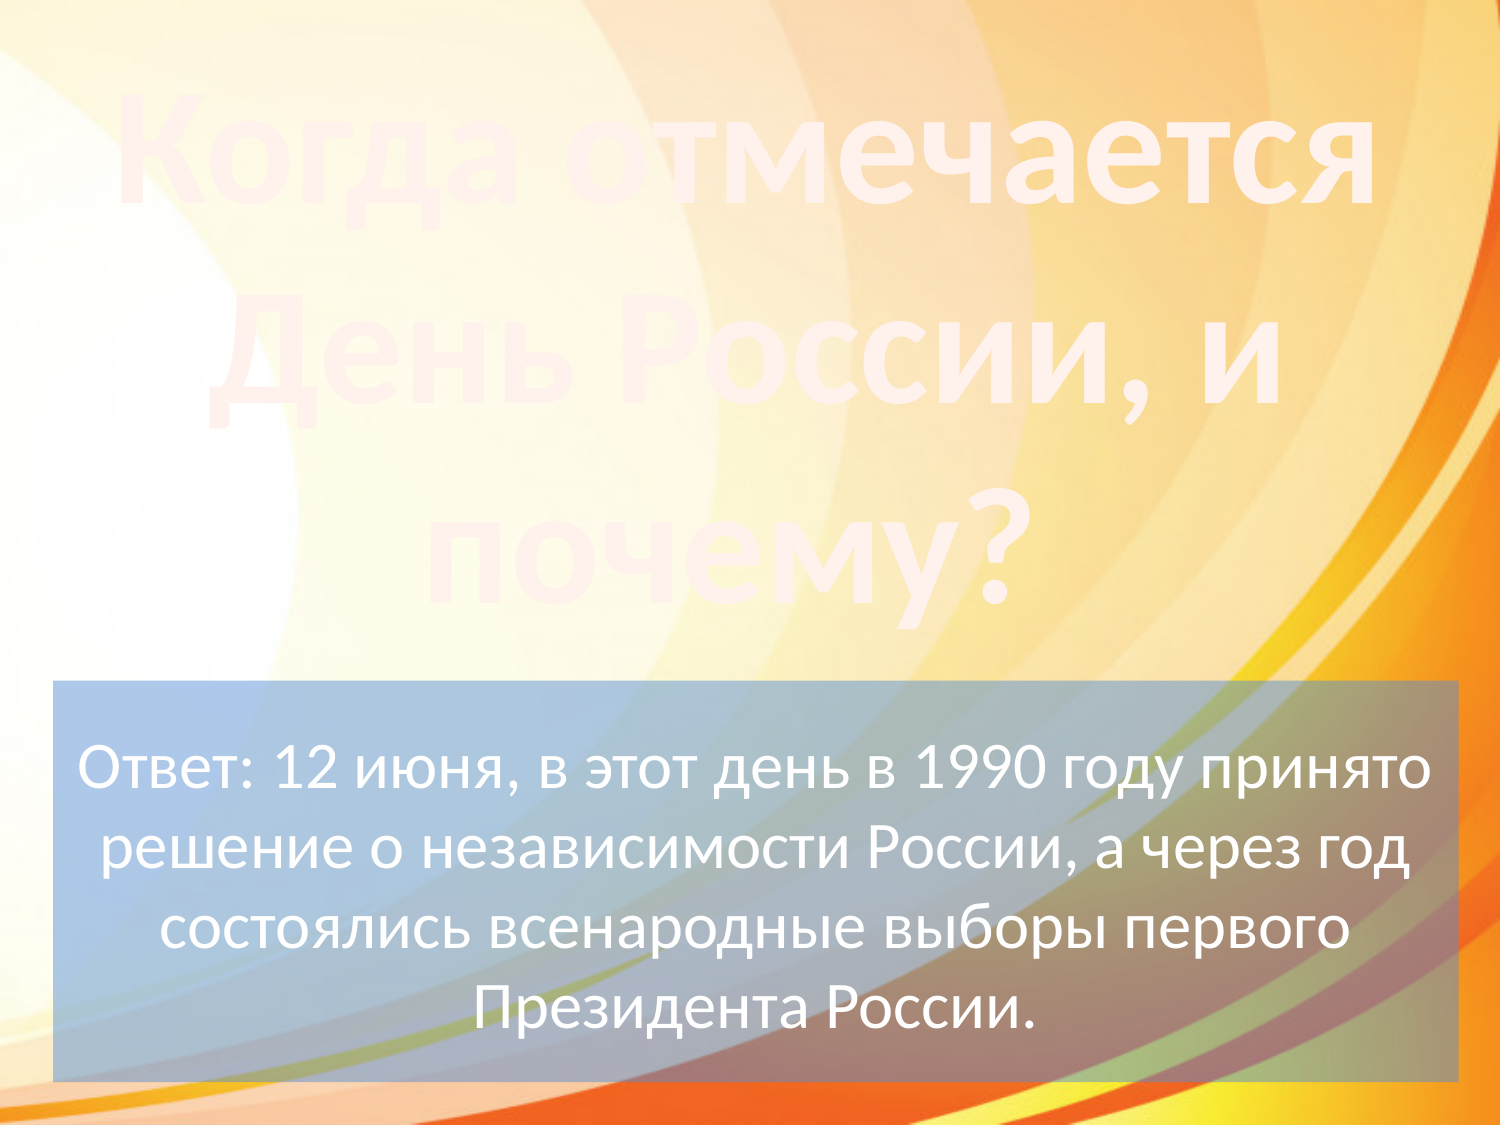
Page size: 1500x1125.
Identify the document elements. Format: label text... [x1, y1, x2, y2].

text_box Ответ: 12 июня, в этот день в 1990 году принято решение о независимости России, а через год состоялись всенародные выборы первого Президента России. [51, 679, 1461, 1084]
picture [0, 0, 1500, 1125]
text_box Когда отмечается День России, и почему? [57, 29, 1441, 645]
